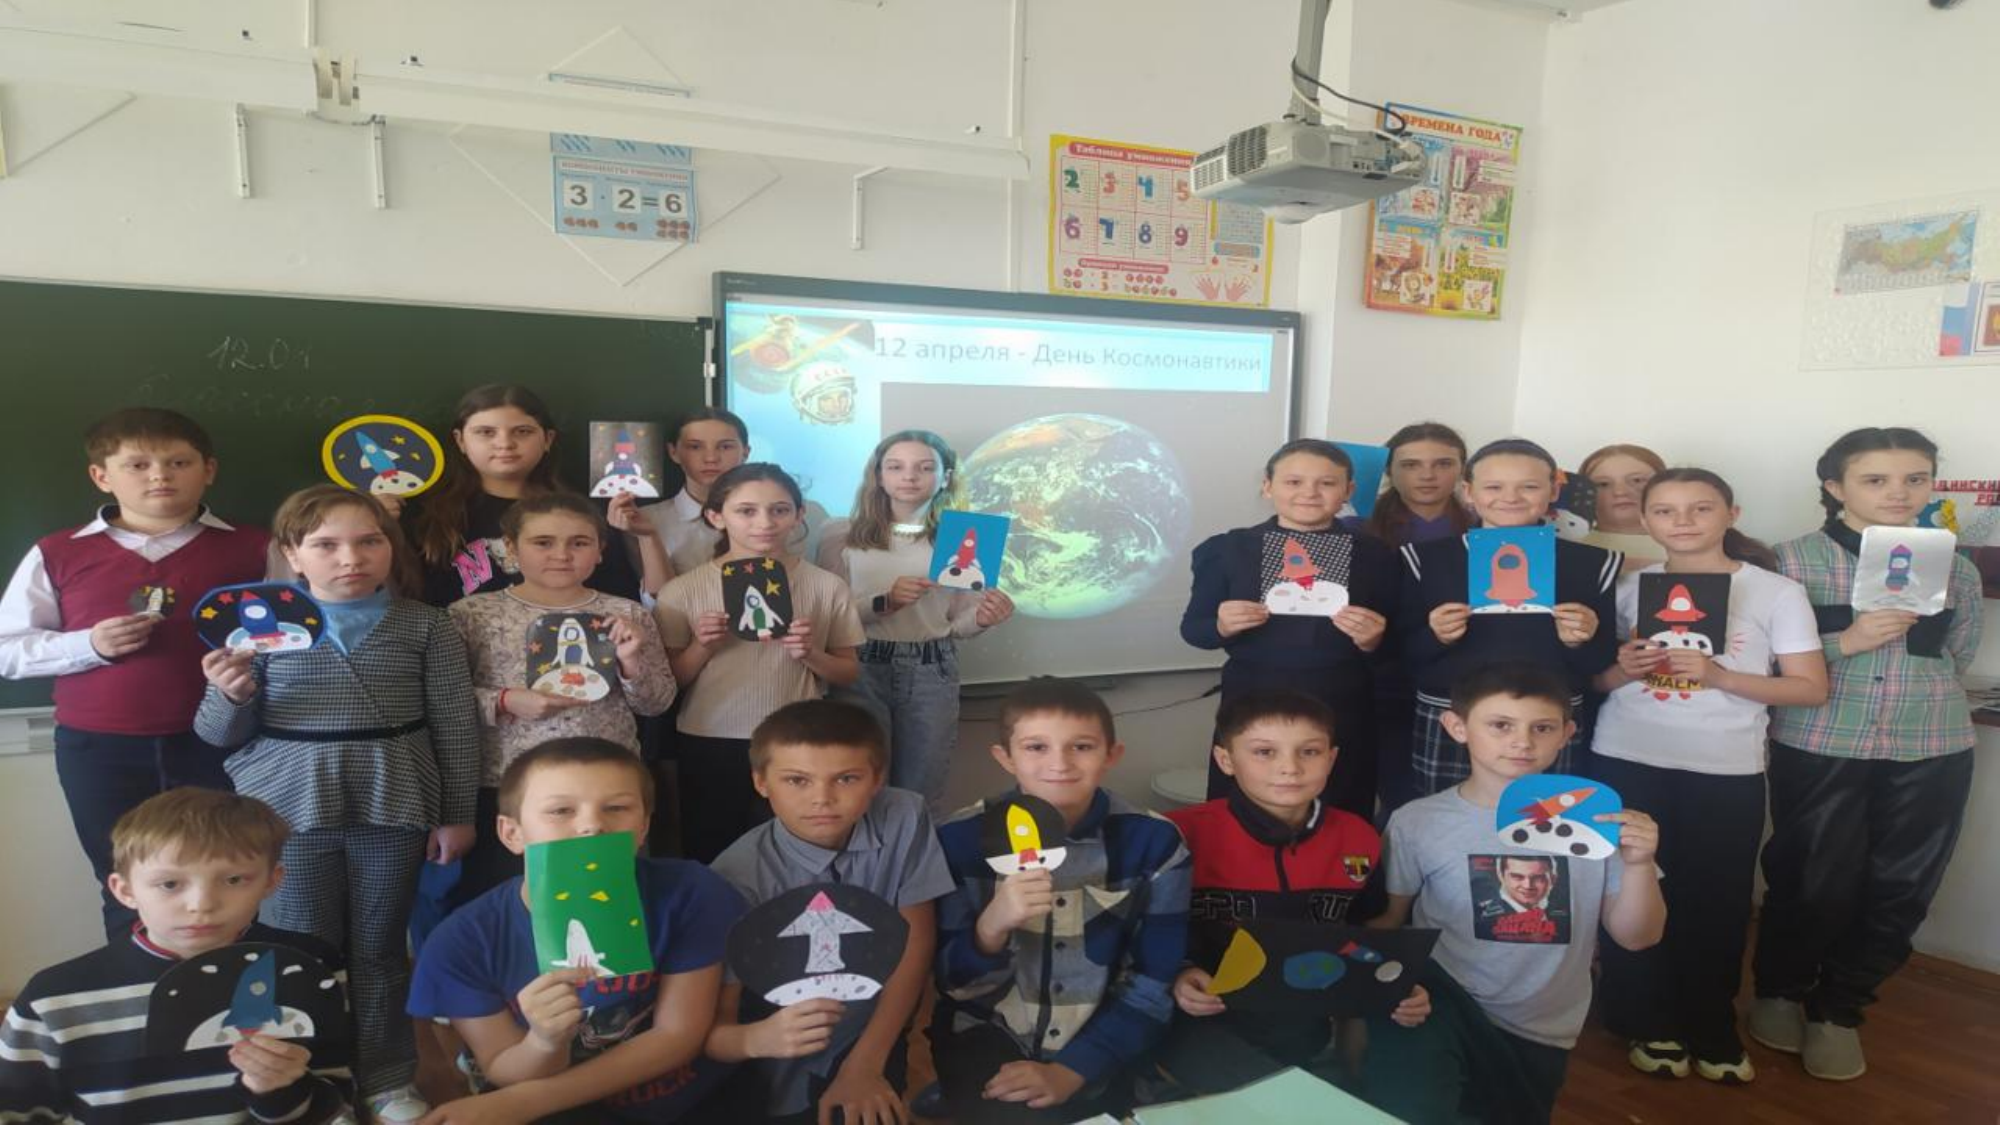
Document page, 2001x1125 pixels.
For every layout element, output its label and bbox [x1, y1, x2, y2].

list [0, 0, 2000, 1125]
